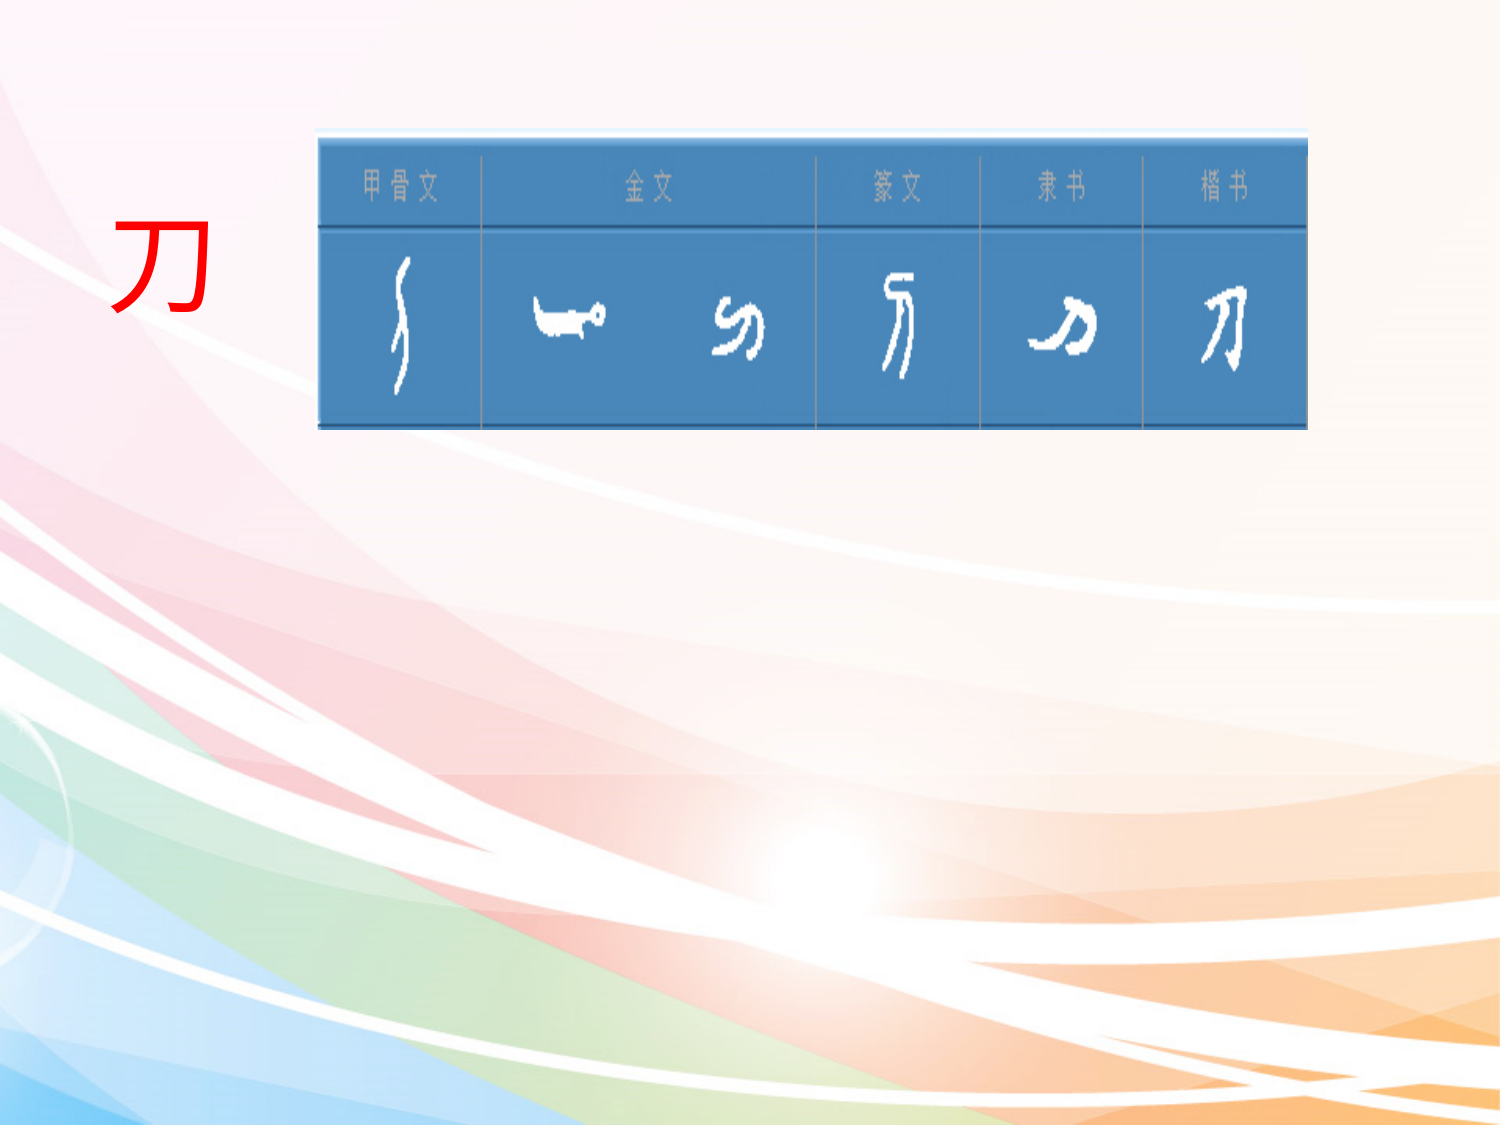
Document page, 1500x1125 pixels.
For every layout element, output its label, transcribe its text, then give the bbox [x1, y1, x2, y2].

picture [0, 0, 1500, 1125]
text_box 刀 [91, 144, 234, 335]
